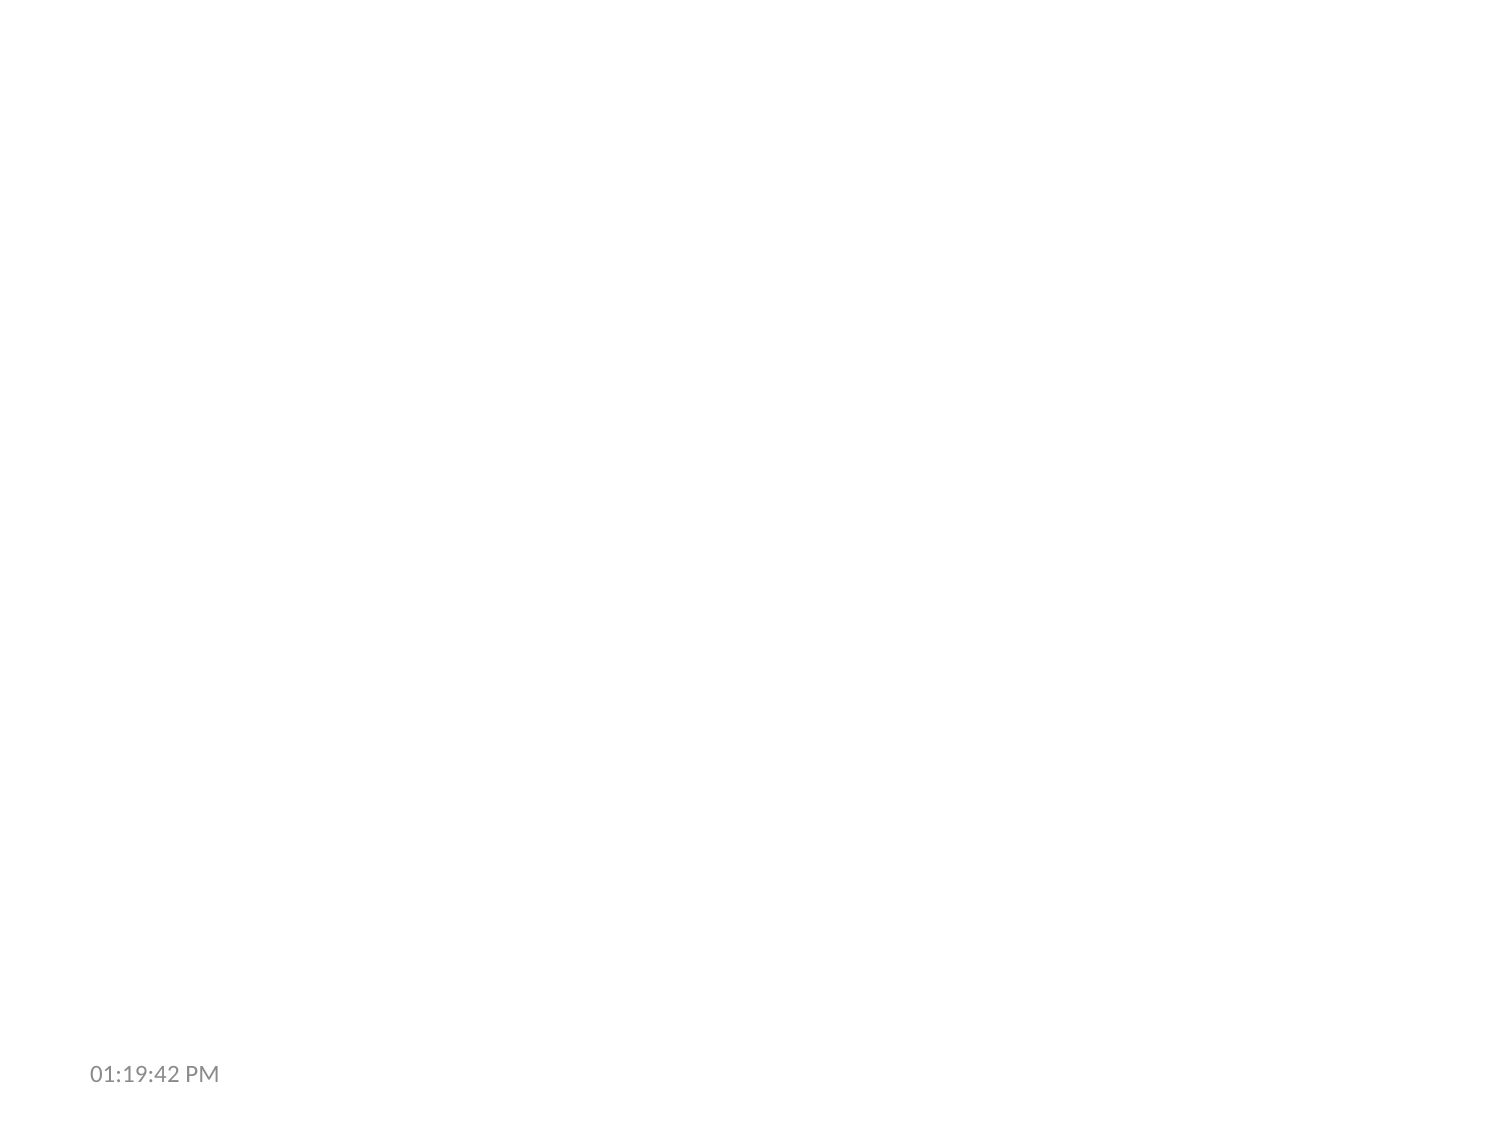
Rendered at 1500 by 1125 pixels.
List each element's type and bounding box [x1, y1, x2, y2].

slide_number [75, 1042, 425, 1103]
